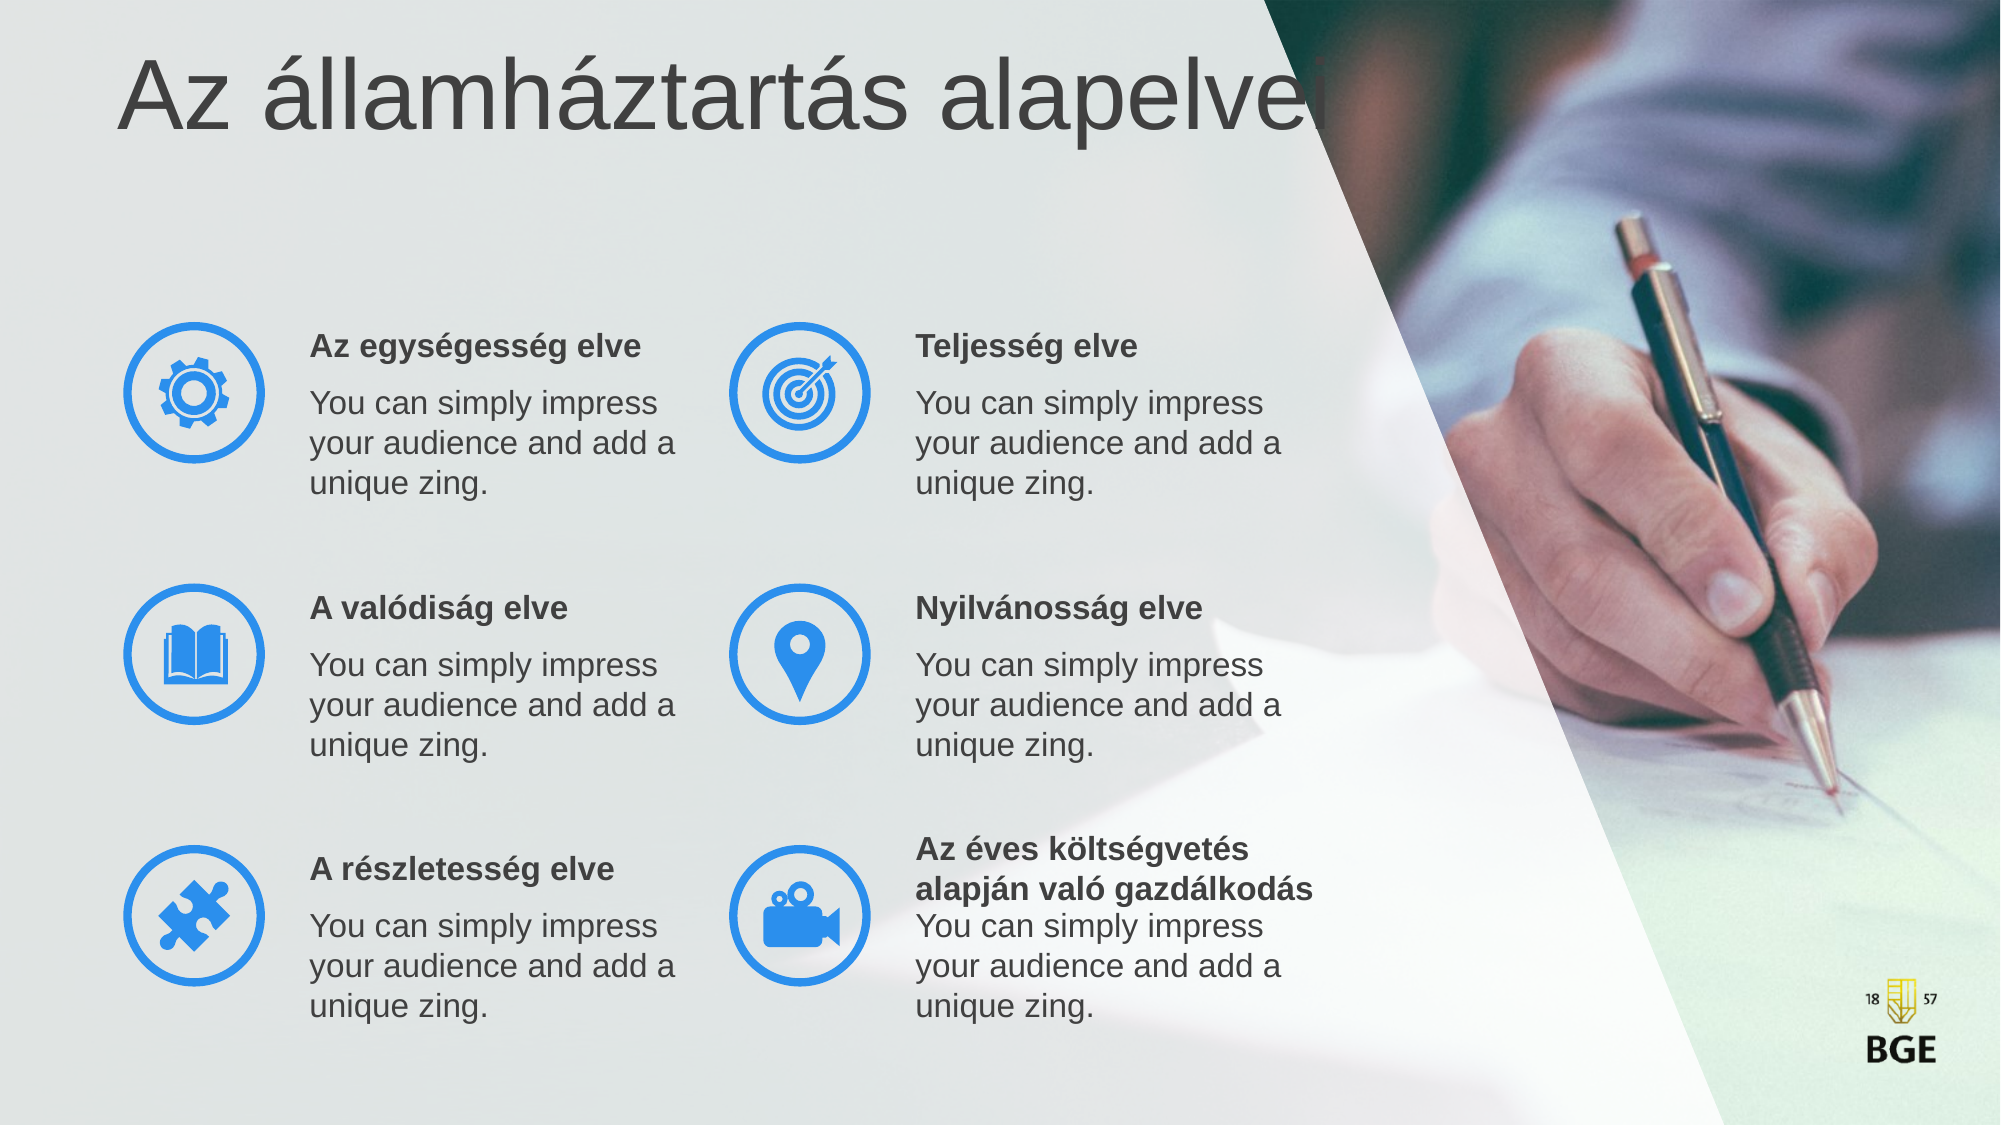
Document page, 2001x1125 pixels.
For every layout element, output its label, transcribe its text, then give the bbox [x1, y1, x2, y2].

text_box [125, 324, 263, 462]
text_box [900, 316, 1300, 510]
text_box [125, 585, 263, 723]
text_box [900, 577, 1300, 772]
picture [1265, 0, 2001, 1125]
text_box [772, 618, 828, 705]
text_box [294, 839, 694, 1033]
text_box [294, 316, 694, 510]
text_box [760, 353, 840, 433]
text_box [125, 847, 263, 985]
list Az államháztartás alapelvei [102, 26, 2000, 153]
text_box [156, 877, 233, 954]
text_box [761, 879, 842, 950]
text_box [161, 622, 231, 687]
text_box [900, 819, 1357, 1033]
text_box [156, 354, 232, 431]
text_box [731, 324, 869, 462]
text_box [294, 577, 694, 772]
text_box [731, 585, 869, 723]
text_box [731, 847, 869, 985]
